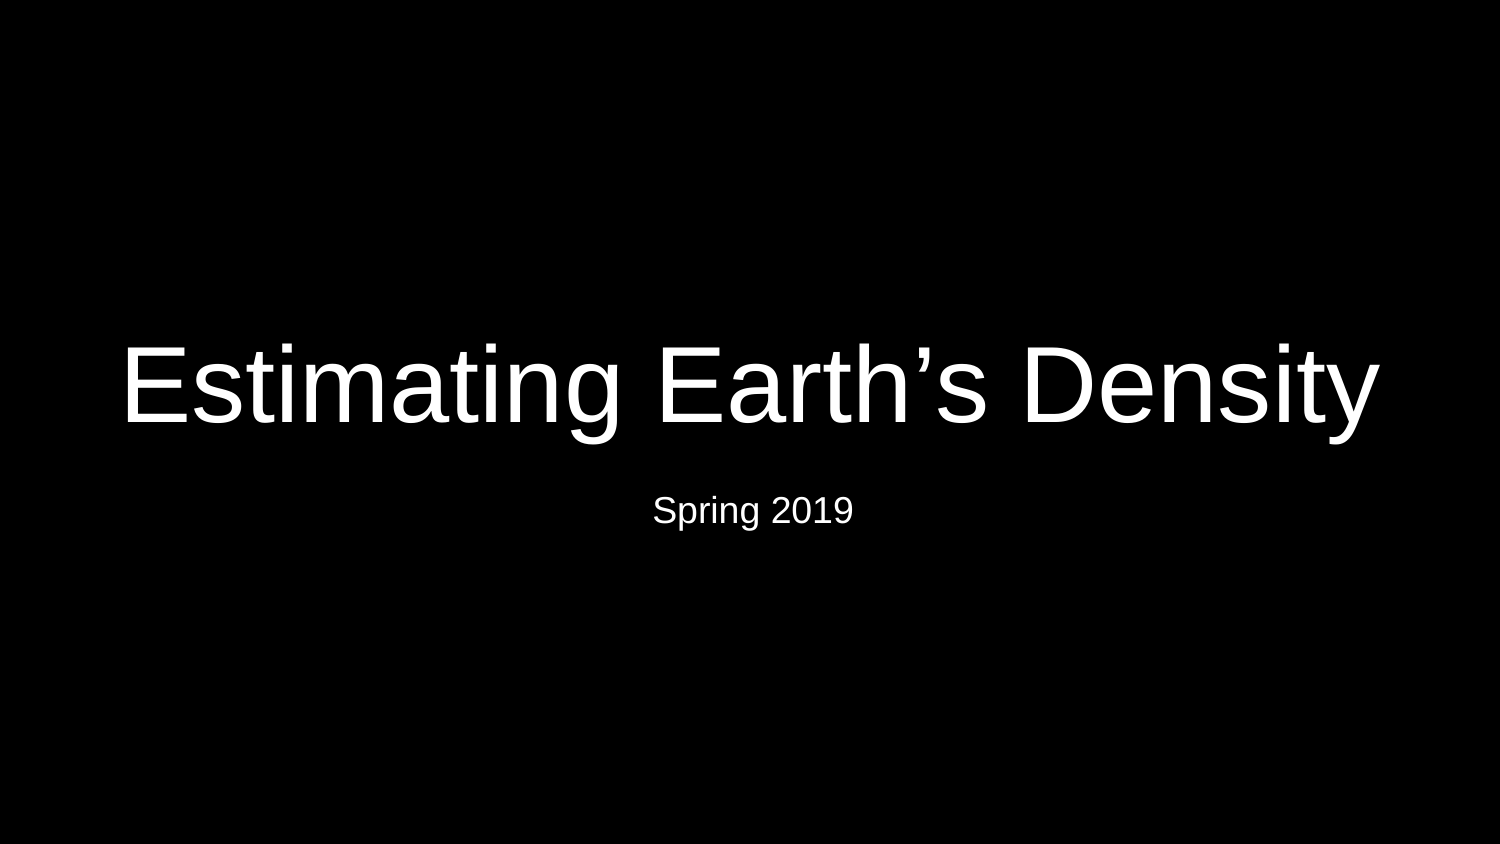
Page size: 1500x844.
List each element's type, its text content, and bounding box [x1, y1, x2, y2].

text_box Spring 2019 [480, 471, 1026, 577]
title Estimating Earth’s Density [51, 122, 1449, 459]
